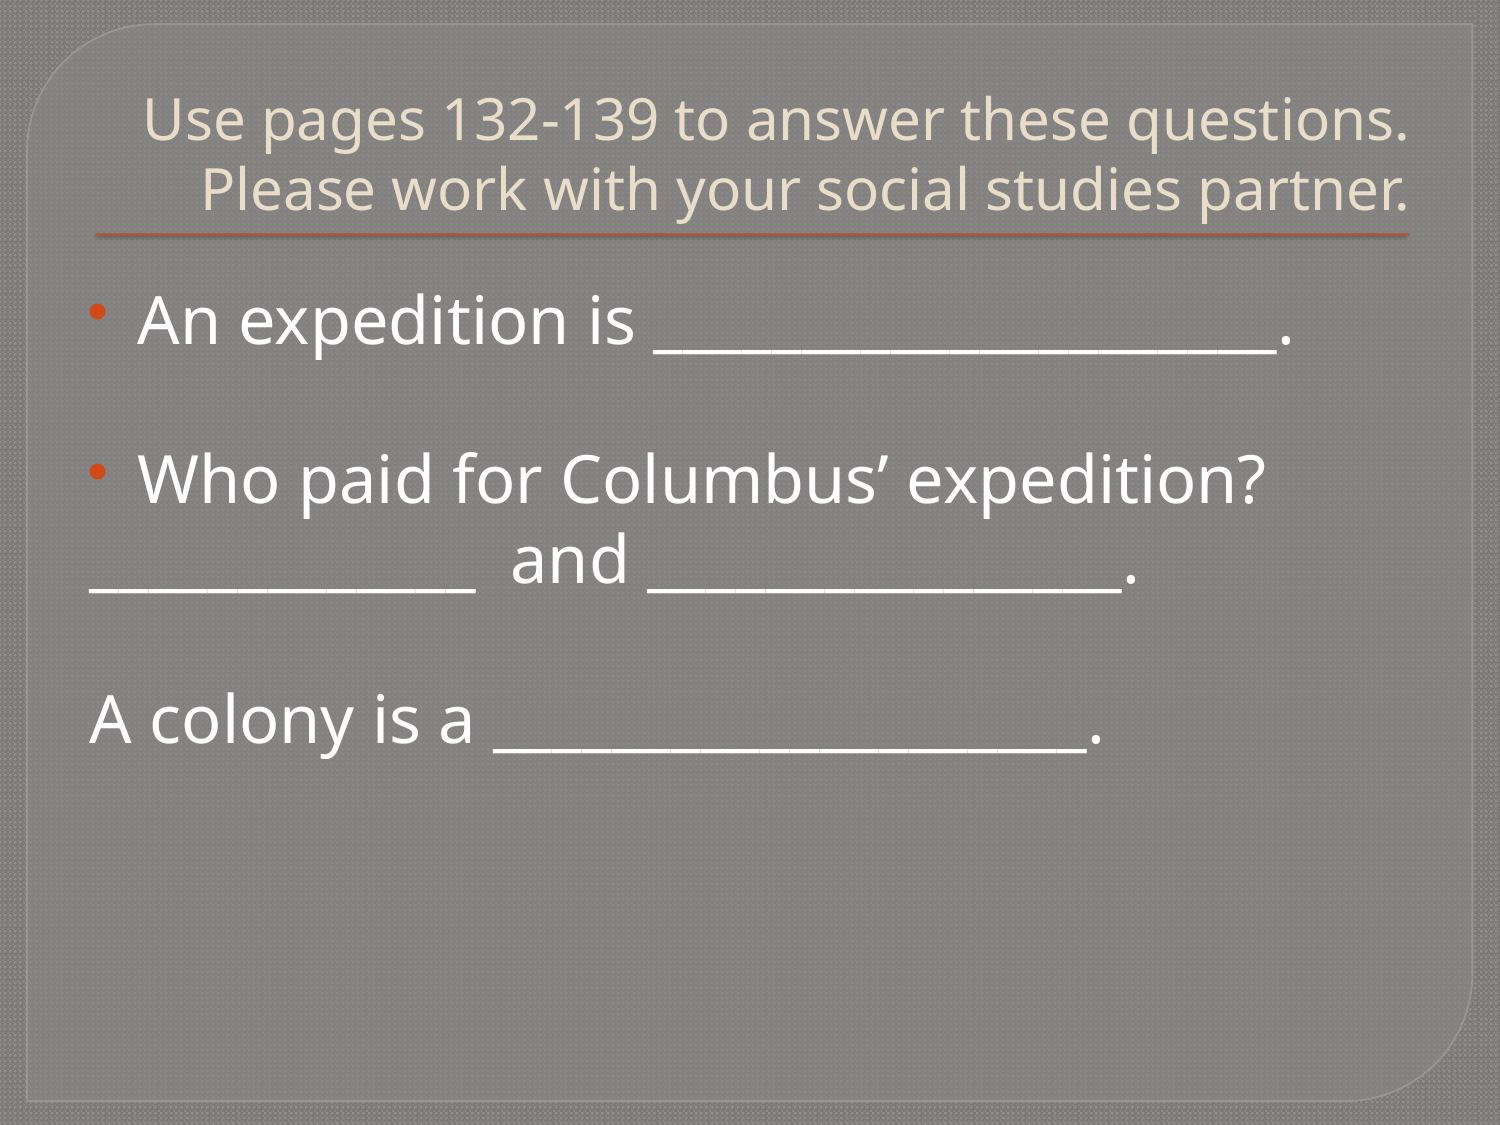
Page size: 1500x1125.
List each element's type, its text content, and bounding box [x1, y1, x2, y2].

title Use pages 132-139 to answer these questions. Please work with your social studies partner. [75, 41, 1425, 230]
list An expedition is _____________________. Who paid for Columbus’ expedition? _____________ and ________________. A colony is a ____________________. [75, 270, 1425, 1013]
